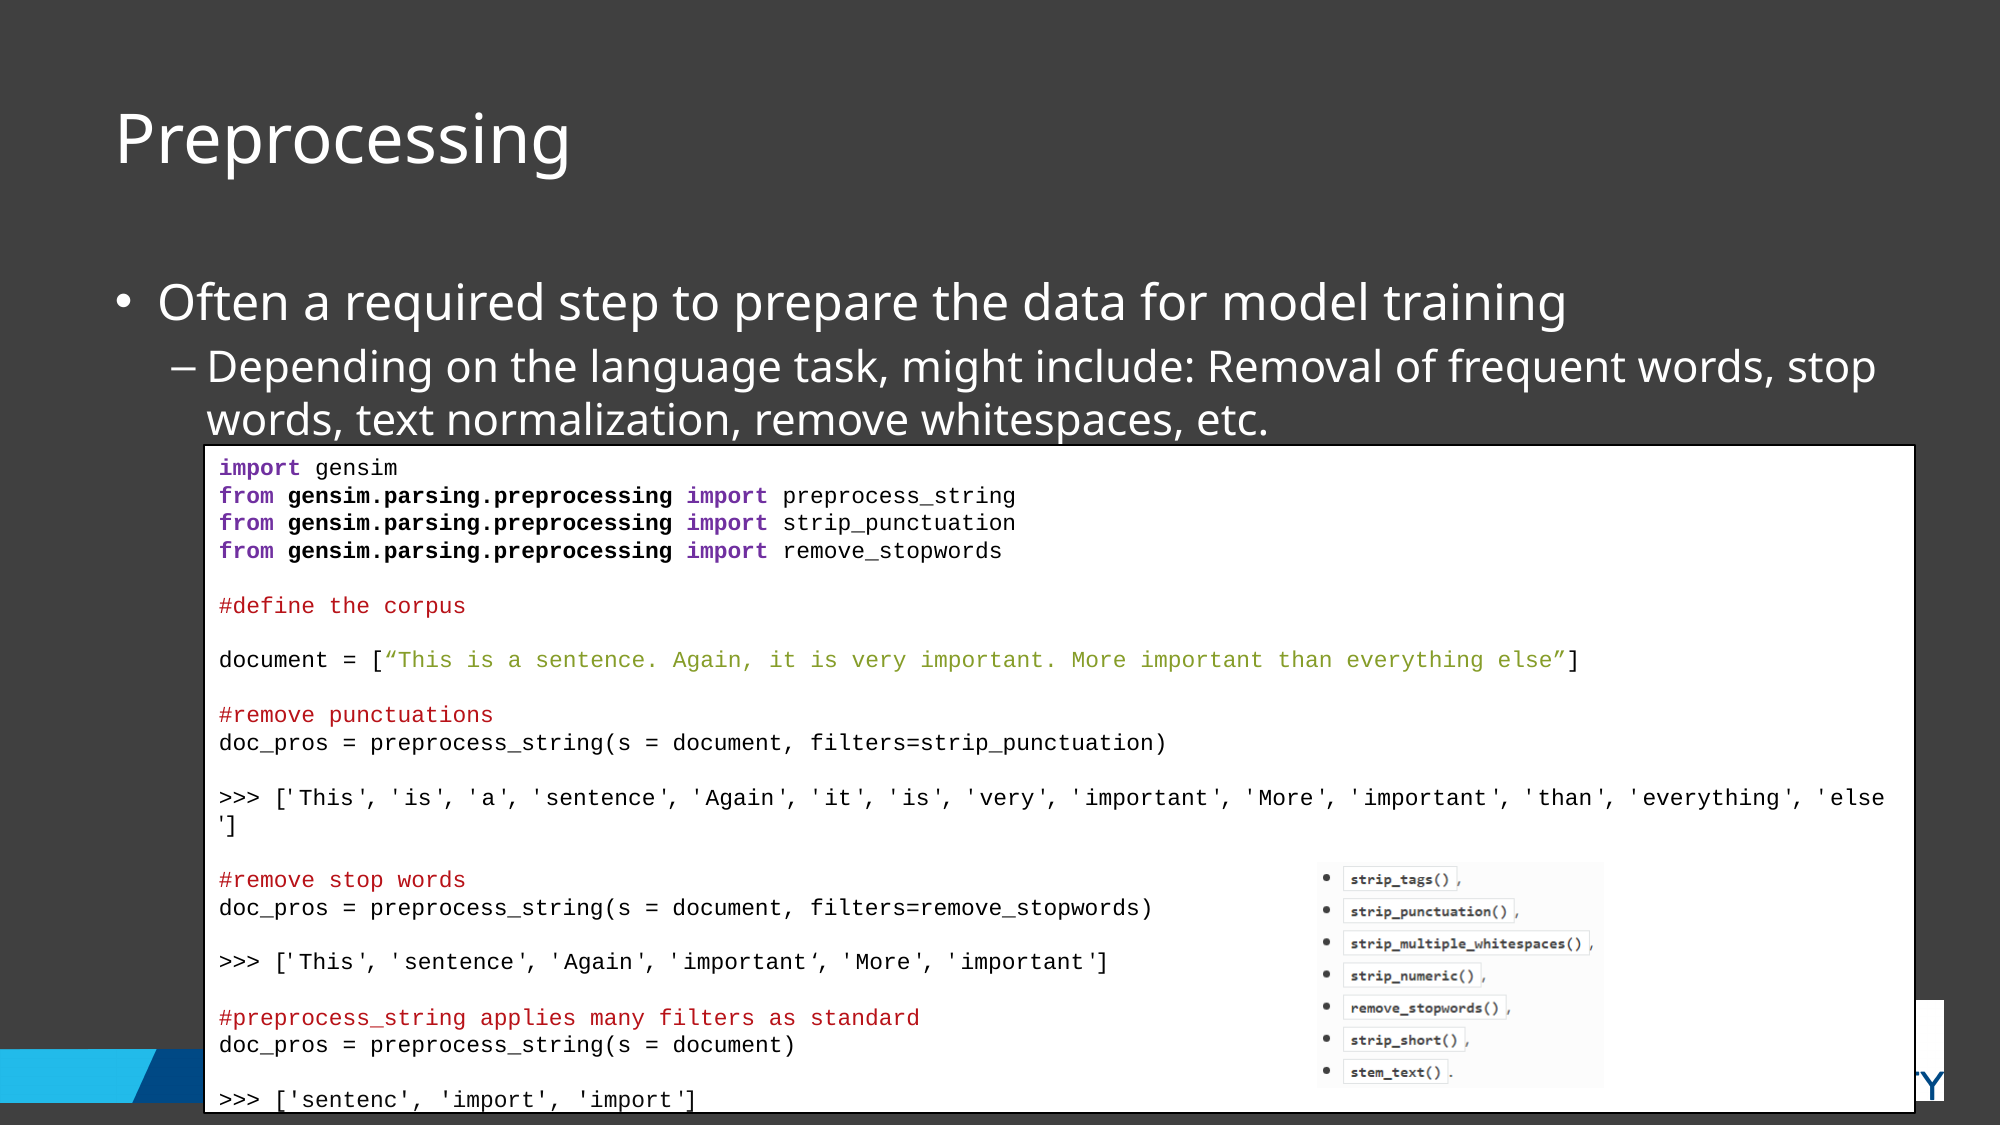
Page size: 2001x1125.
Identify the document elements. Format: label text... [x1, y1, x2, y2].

picture [1917, 1000, 1944, 1101]
title Preprocessing [99, 42, 1931, 231]
list Often a required step to prepare the data for model training Depending on the language task, might include: Removal of frequent words, stop words, text normalization, remove whitespaces, etc. [99, 262, 1931, 1006]
picture [1317, 861, 1604, 1088]
picture [0, 1049, 202, 1103]
text_box import gensim from gensim.parsing.preprocessing import preprocess_string from gensim.parsing.preprocessing import strip_punctuation from gensim.parsing.preprocessing import remove_stopwords #define the corpus document = [“This is a sentence. Again, it is very important. More important than everything else”] #remove punctuations doc_pros = preprocess_string(s = document, filters=strip_punctuation) >>> [' This ', ' is ', ' a ', ' sentence ', ' Again ', ' it ', ' is ', ' very ', ' important ', ' More ', ' important ', ' than ', ' everything ', ' else '] #remove stop words doc_pros = preprocess_string(s = document, filters=remove_stopwords) >>> [' This ', ' sentence ', ' Again ', ' important ‘, ' More ', ' important '] #preprocess_string applies many filters as standard doc_pros = preprocess_string(s = document) >>> ['sentenc', 'import', 'import '] [202, 443, 1917, 1115]
